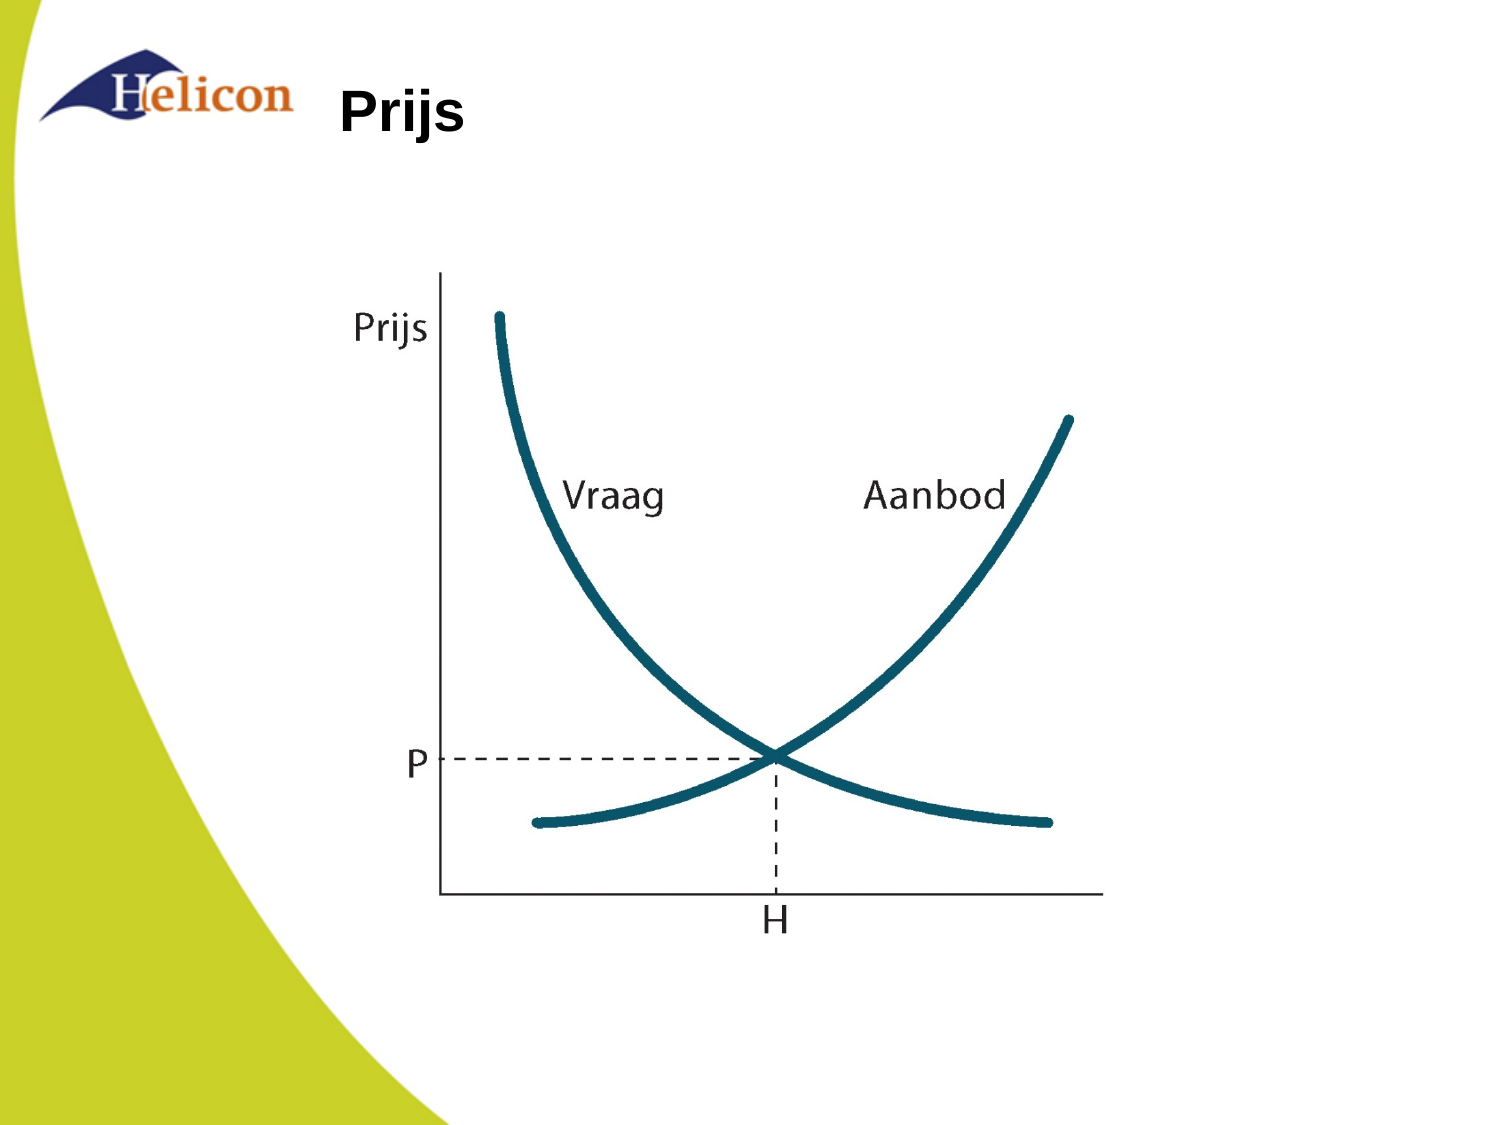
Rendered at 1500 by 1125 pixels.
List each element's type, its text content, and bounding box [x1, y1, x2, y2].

title Prijs [324, 54, 1415, 161]
list [336, 196, 1425, 1005]
picture [0, 0, 1500, 1125]
